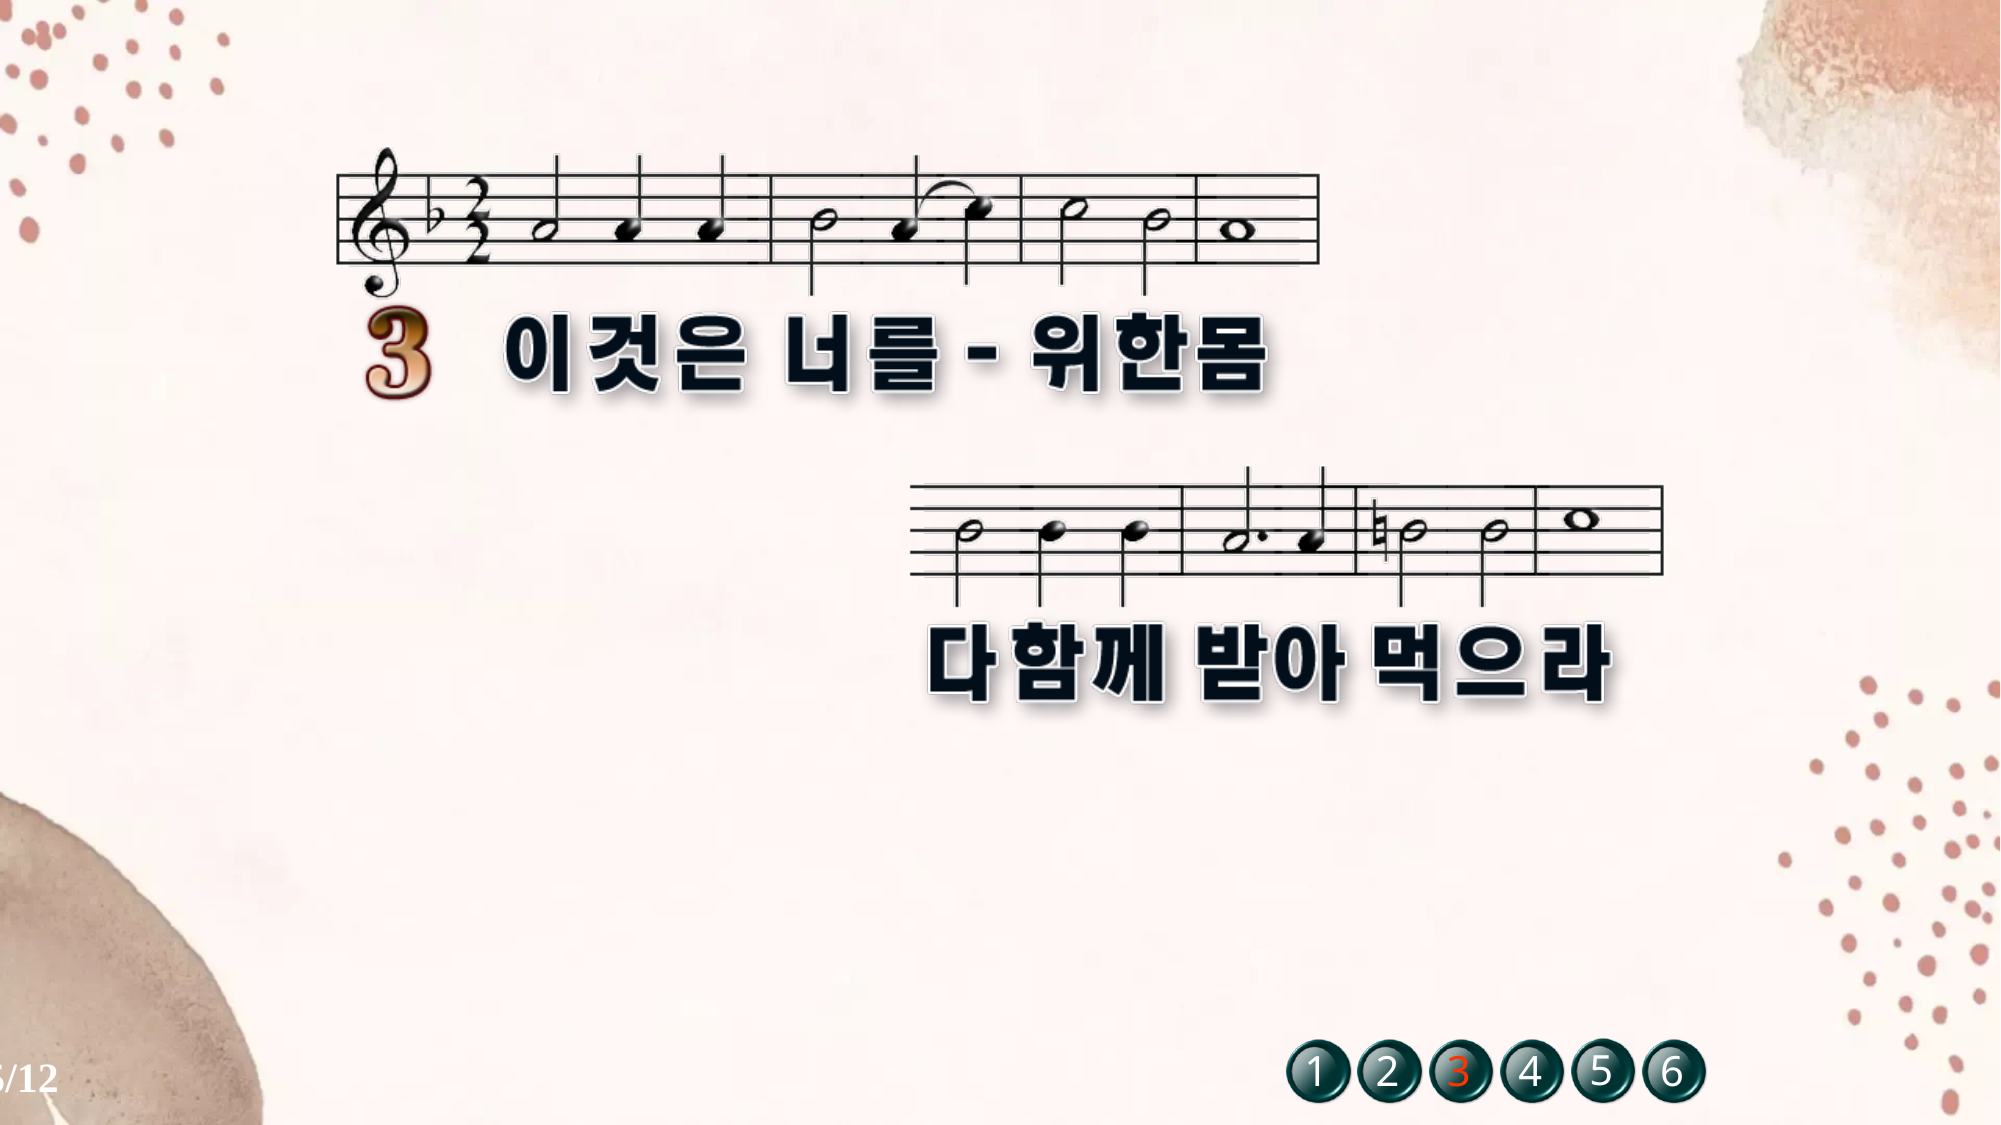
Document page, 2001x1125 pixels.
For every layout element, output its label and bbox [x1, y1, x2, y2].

text_box [1426, 1035, 1496, 1106]
text_box [1639, 1035, 1709, 1106]
text_box [1354, 1035, 1425, 1106]
text_box [1283, 1035, 1354, 1106]
text_box [1497, 1035, 1567, 1106]
text_box [1568, 1034, 1638, 1106]
picture [0, 0, 2001, 1125]
